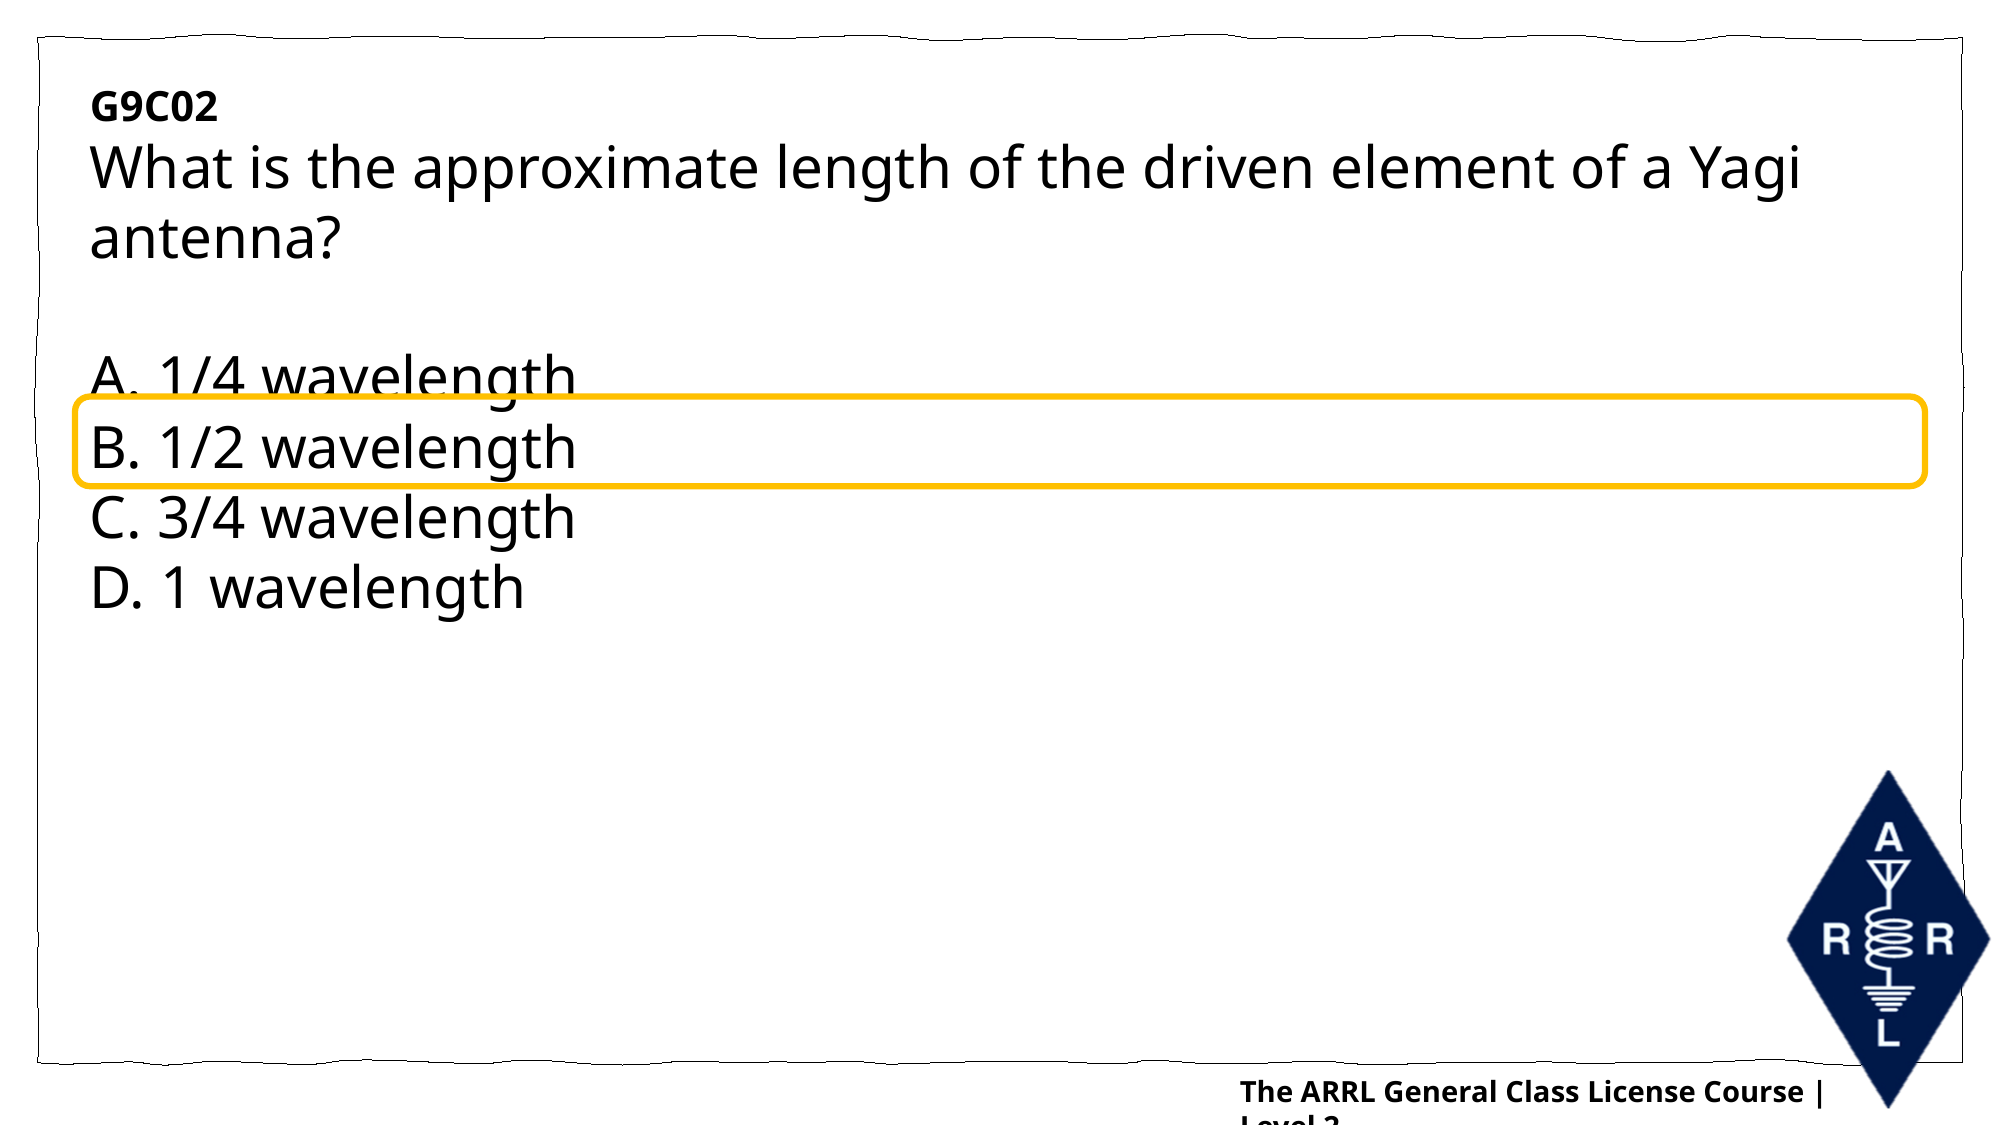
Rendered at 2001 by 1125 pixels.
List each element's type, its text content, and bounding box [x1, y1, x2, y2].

picture [1773, 752, 1999, 1125]
text_box G9C02 What is the approximate length of the driven element of a Yagi antenna? A. 1/4 wavelength B. 1/2 wavelength C. 3/4 wavelength D. 1 wavelength [75, 479, 1850, 628]
text_box G9C02 What is the approximate length of the driven element of a Yagi antenna? A. 1/4 wavelength B. 1/2 wavelength C. 3/4 wavelength D. 1 wavelength [75, 72, 1850, 403]
text_box [73, 395, 1927, 488]
